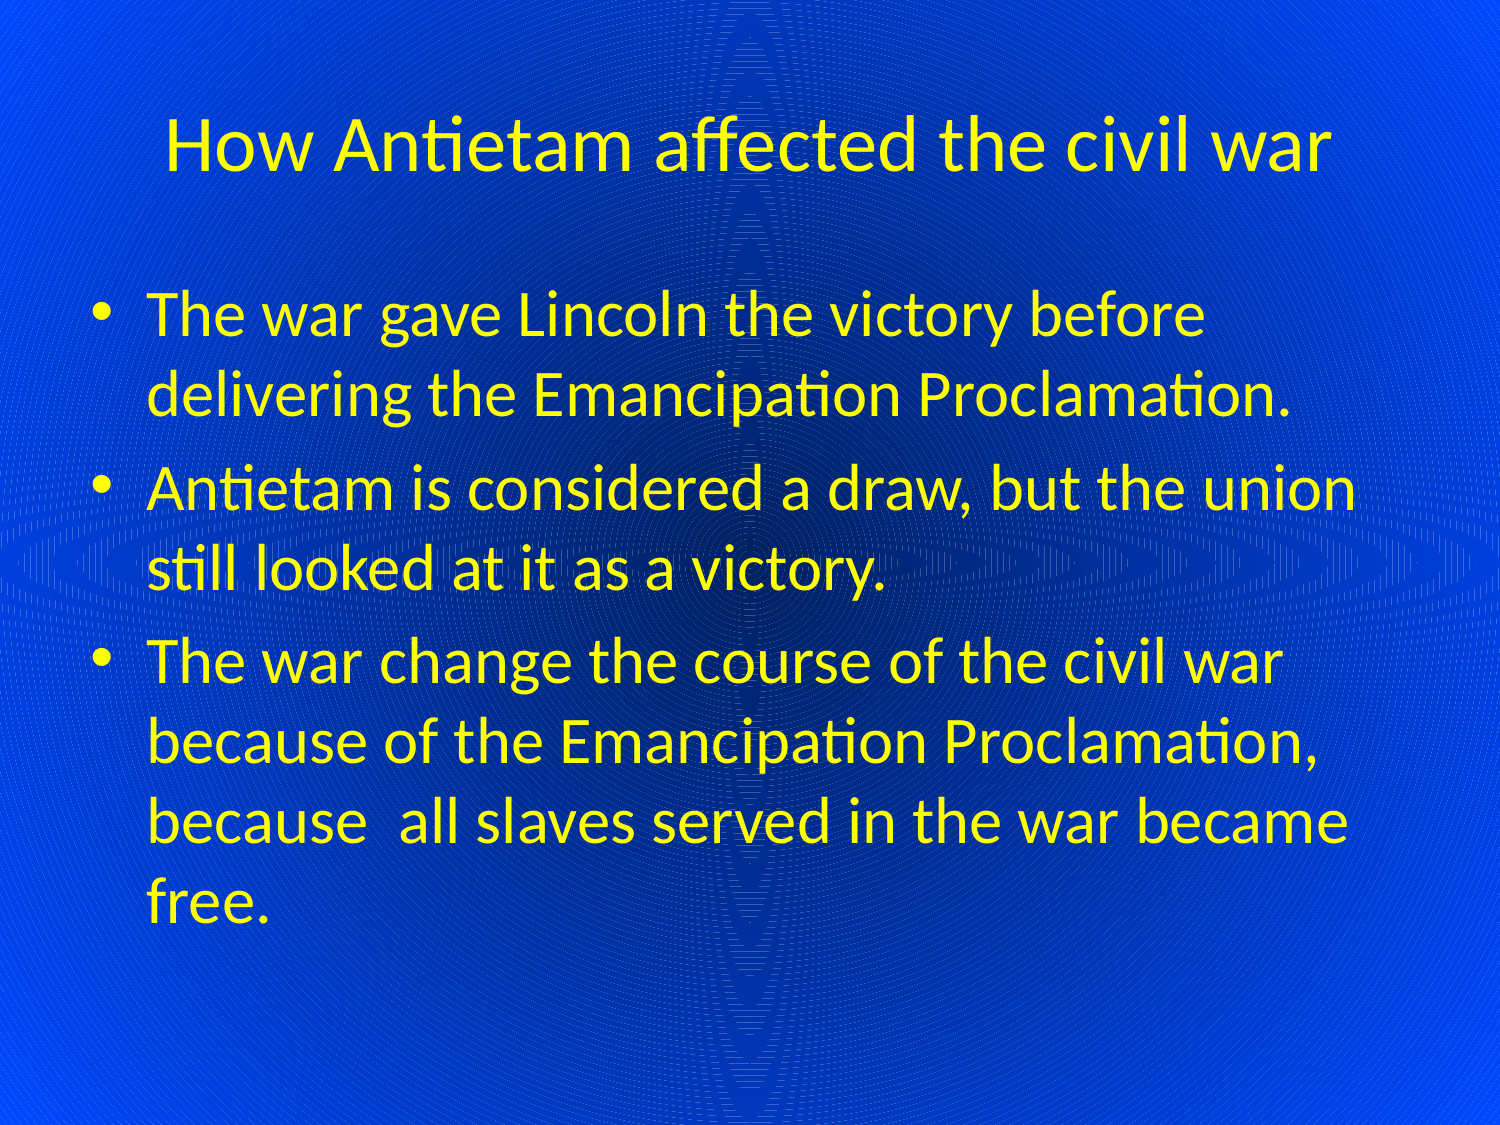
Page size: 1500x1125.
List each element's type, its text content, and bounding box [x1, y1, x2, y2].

title How Antietam affected the civil war [75, 45, 1425, 233]
list The war gave Lincoln the victory before delivering the Emancipation Proclamation. Antietam is considered a draw, but the union still looked at it as a victory. The war change the course of the civil war because of the Emancipation Proclamation, because all slaves served in the war became free. [75, 262, 1425, 1005]
